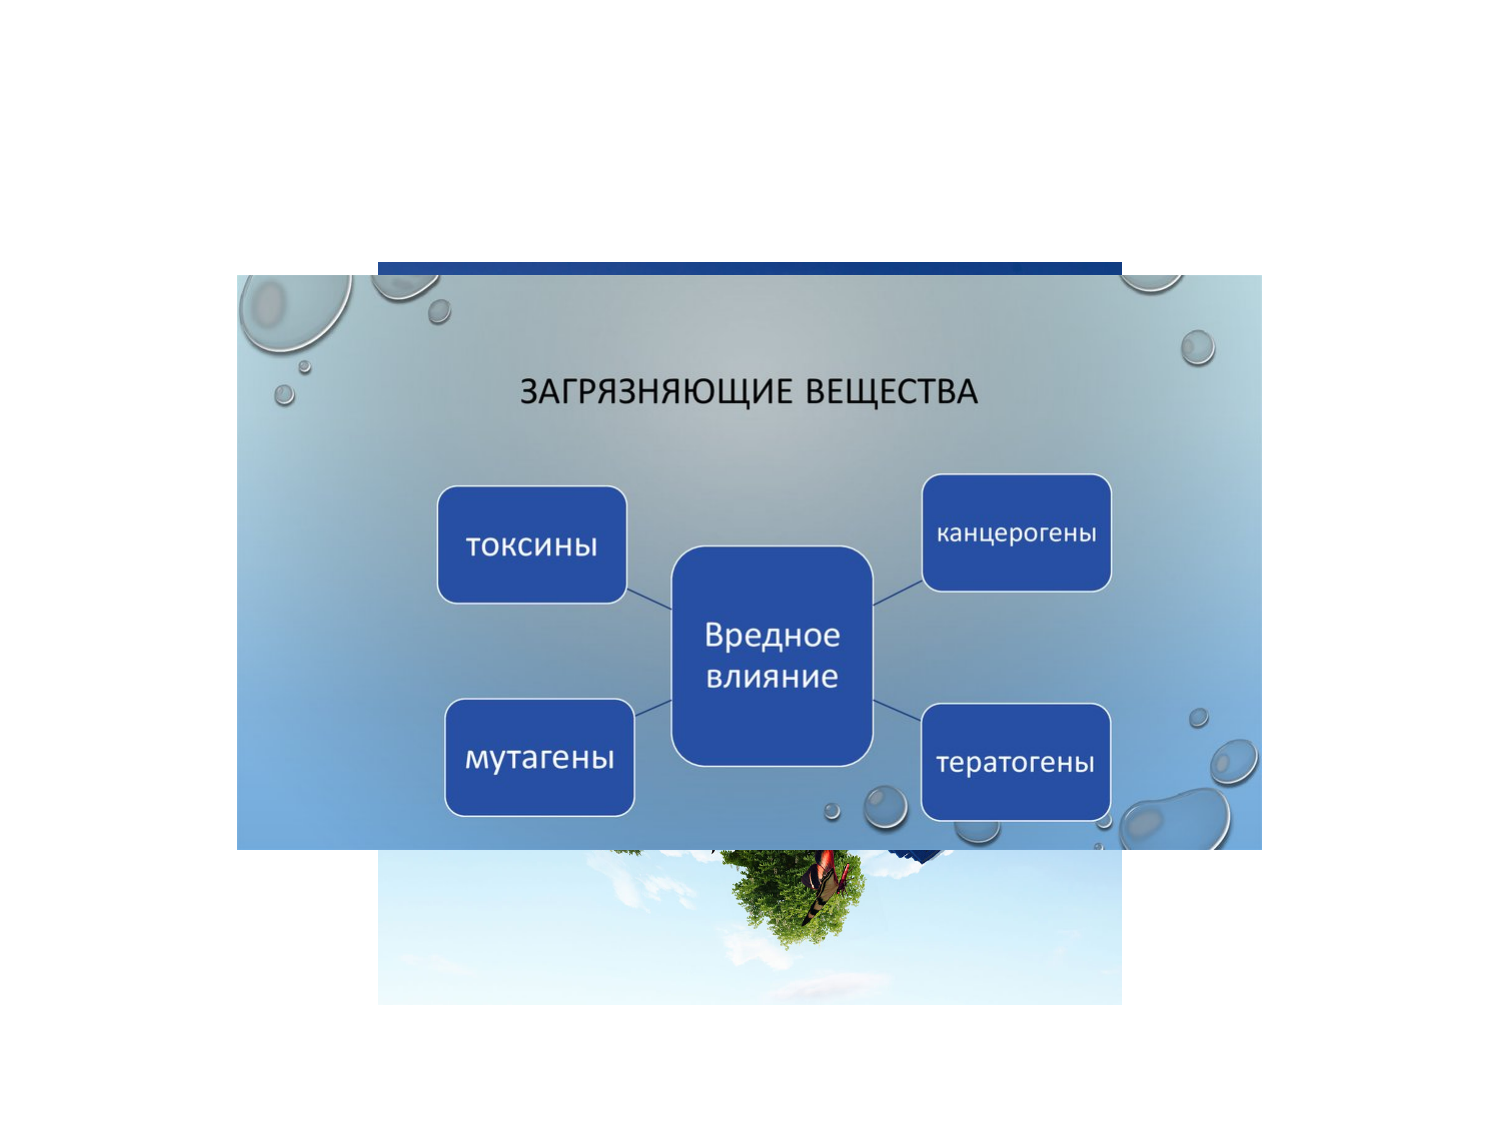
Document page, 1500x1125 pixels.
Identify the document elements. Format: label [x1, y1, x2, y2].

list [378, 262, 1122, 273]
list [378, 858, 1122, 1006]
picture [237, 275, 1263, 850]
